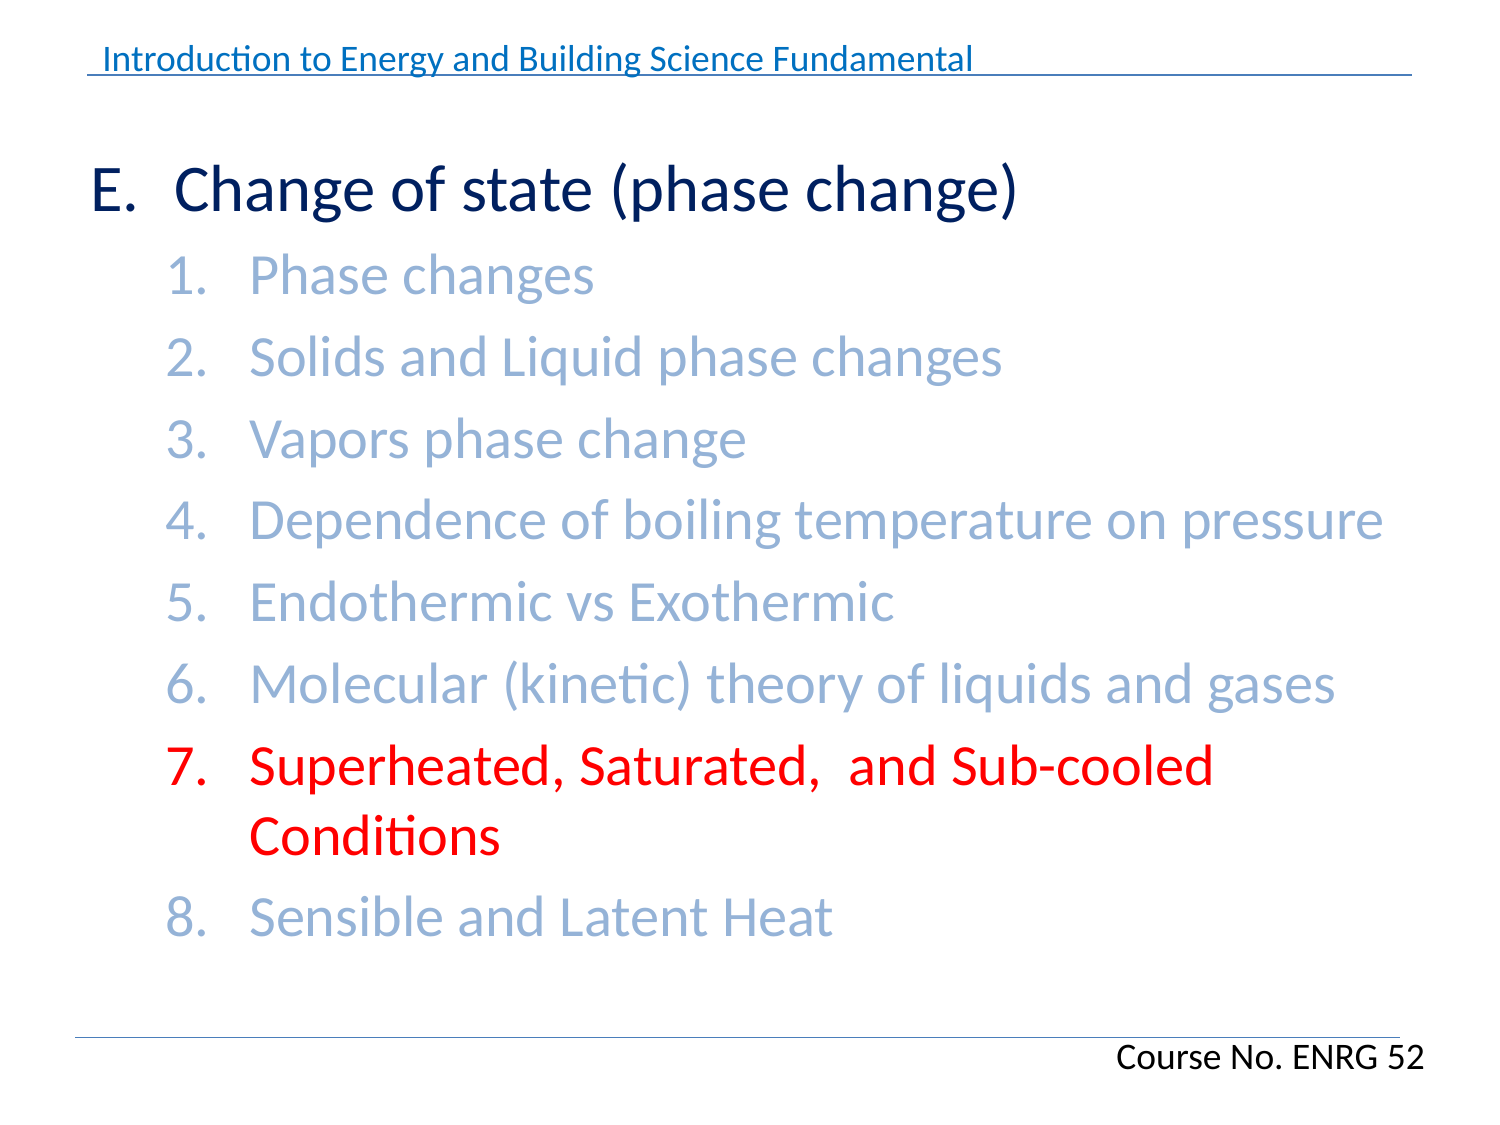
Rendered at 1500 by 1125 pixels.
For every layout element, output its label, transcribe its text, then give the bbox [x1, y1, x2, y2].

list Change of state (phase change) Phase changes Solids and Liquid phase changes Vapors phase change Dependence of boiling temperature on pressure Endothermic vs Exothermic Molecular (kinetic) theory of liquids and gases Superheated, Saturated, and Sub-cooled Conditions Sensible and Latent Heat [75, 137, 1450, 1013]
